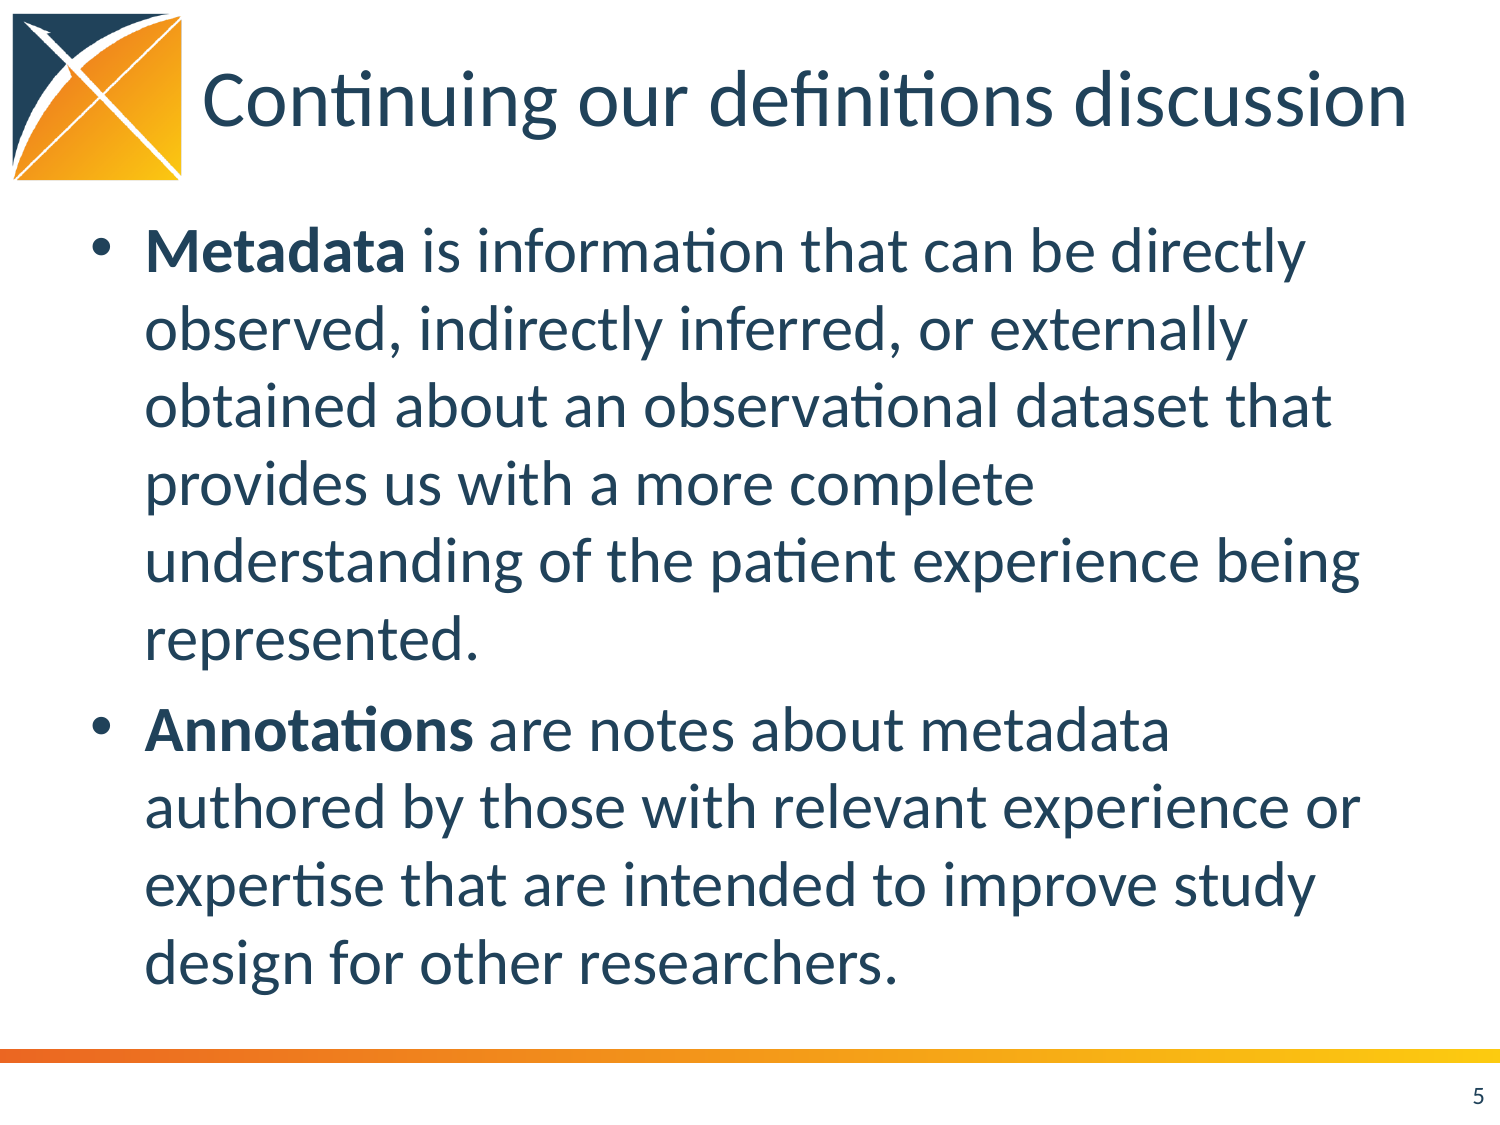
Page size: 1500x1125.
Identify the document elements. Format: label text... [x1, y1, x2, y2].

title Continuing our definitions discussion [187, 24, 1425, 163]
list Metadata is information that can be directly observed, indirectly inferred, or externally obtained about an observational dataset that provides us with a more complete understanding of the patient experience being represented. Annotations are notes about metadata authored by those with relevant experience or expertise that are intended to improve study design for other researchers. [75, 200, 1425, 1005]
picture [0, 0, 206, 200]
slide_number 5 [1149, 1065, 1500, 1125]
